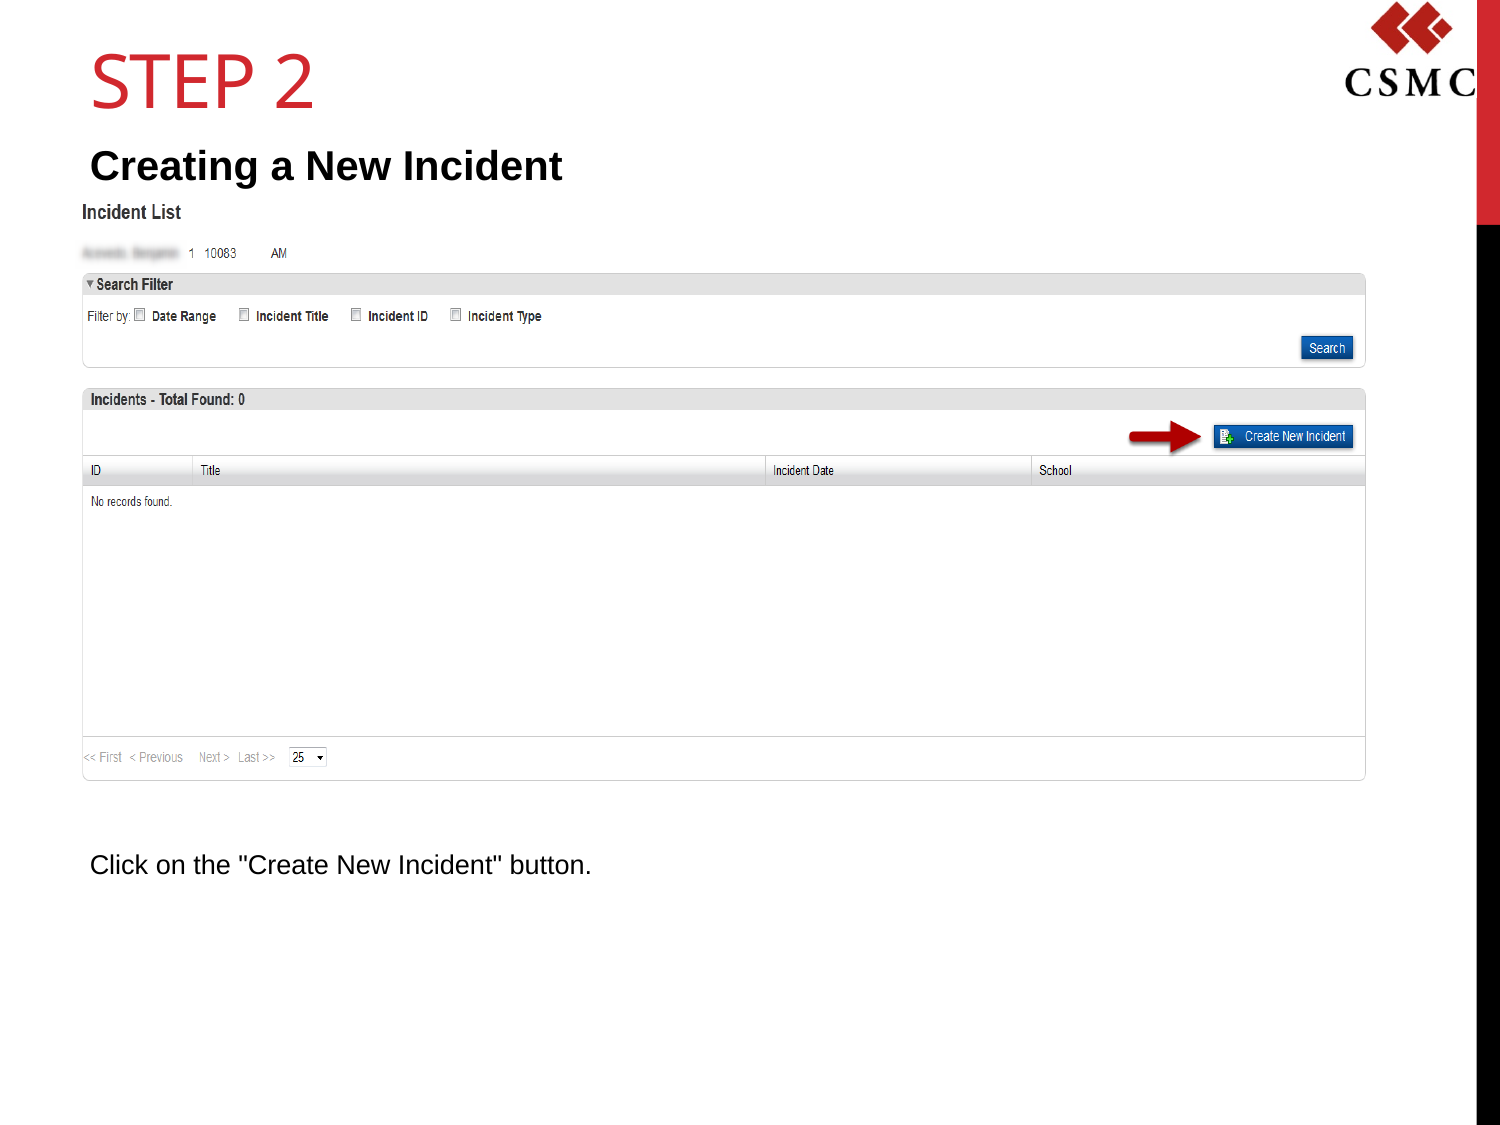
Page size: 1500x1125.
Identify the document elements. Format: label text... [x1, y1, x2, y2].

title Step 2 [75, 25, 1325, 132]
picture [1343, 0, 1477, 98]
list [74, 196, 1372, 784]
text_box Click on the "Create New Incident" button. [74, 839, 853, 888]
text_box Creating a New Incident [75, 131, 875, 194]
